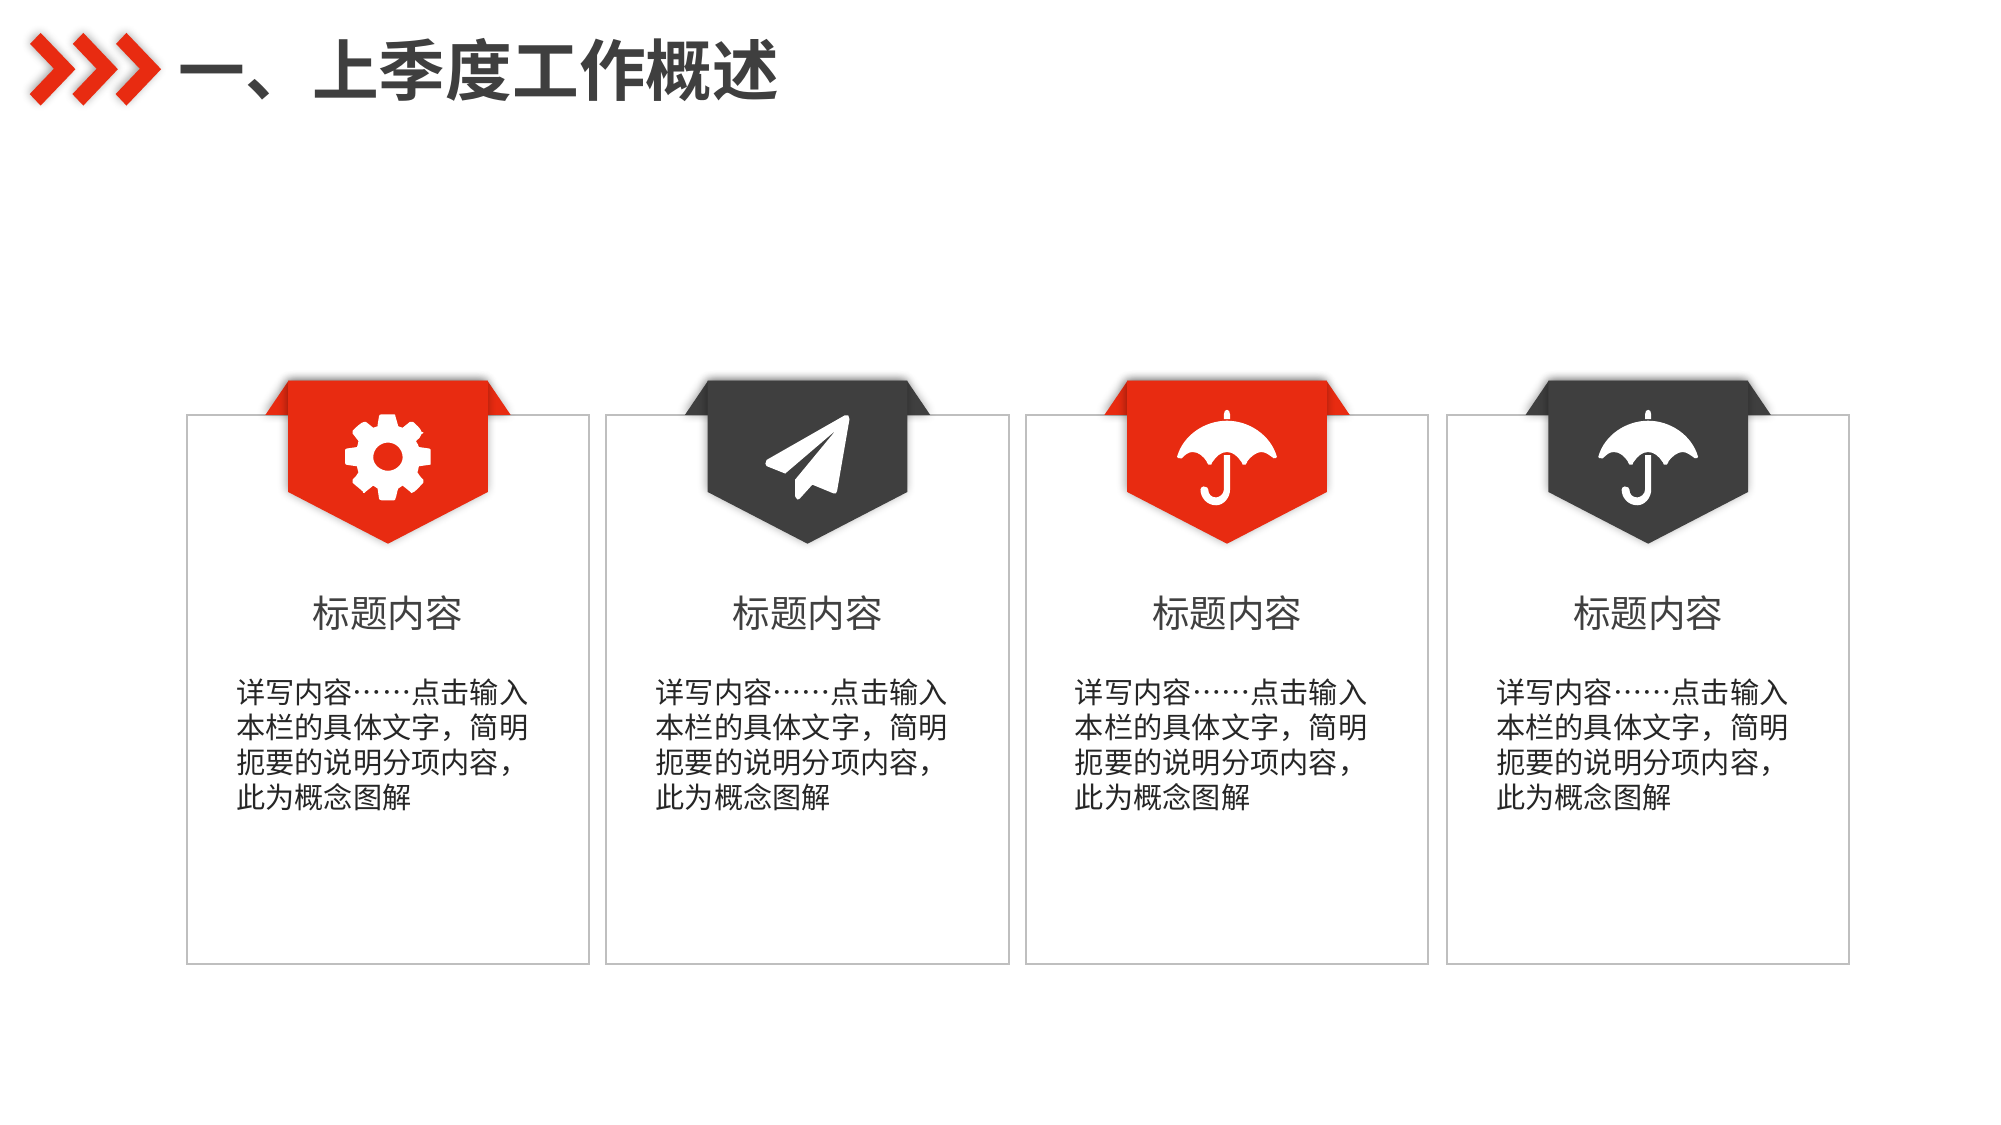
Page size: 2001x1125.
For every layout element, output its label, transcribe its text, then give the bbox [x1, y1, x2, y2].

text_box 一、上季度工作概述 [163, 21, 795, 117]
text_box [115, 32, 162, 106]
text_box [186, 380, 590, 964]
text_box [1025, 380, 1429, 964]
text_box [606, 380, 1009, 964]
text_box [29, 32, 76, 106]
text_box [1446, 380, 1850, 964]
text_box [72, 32, 118, 106]
